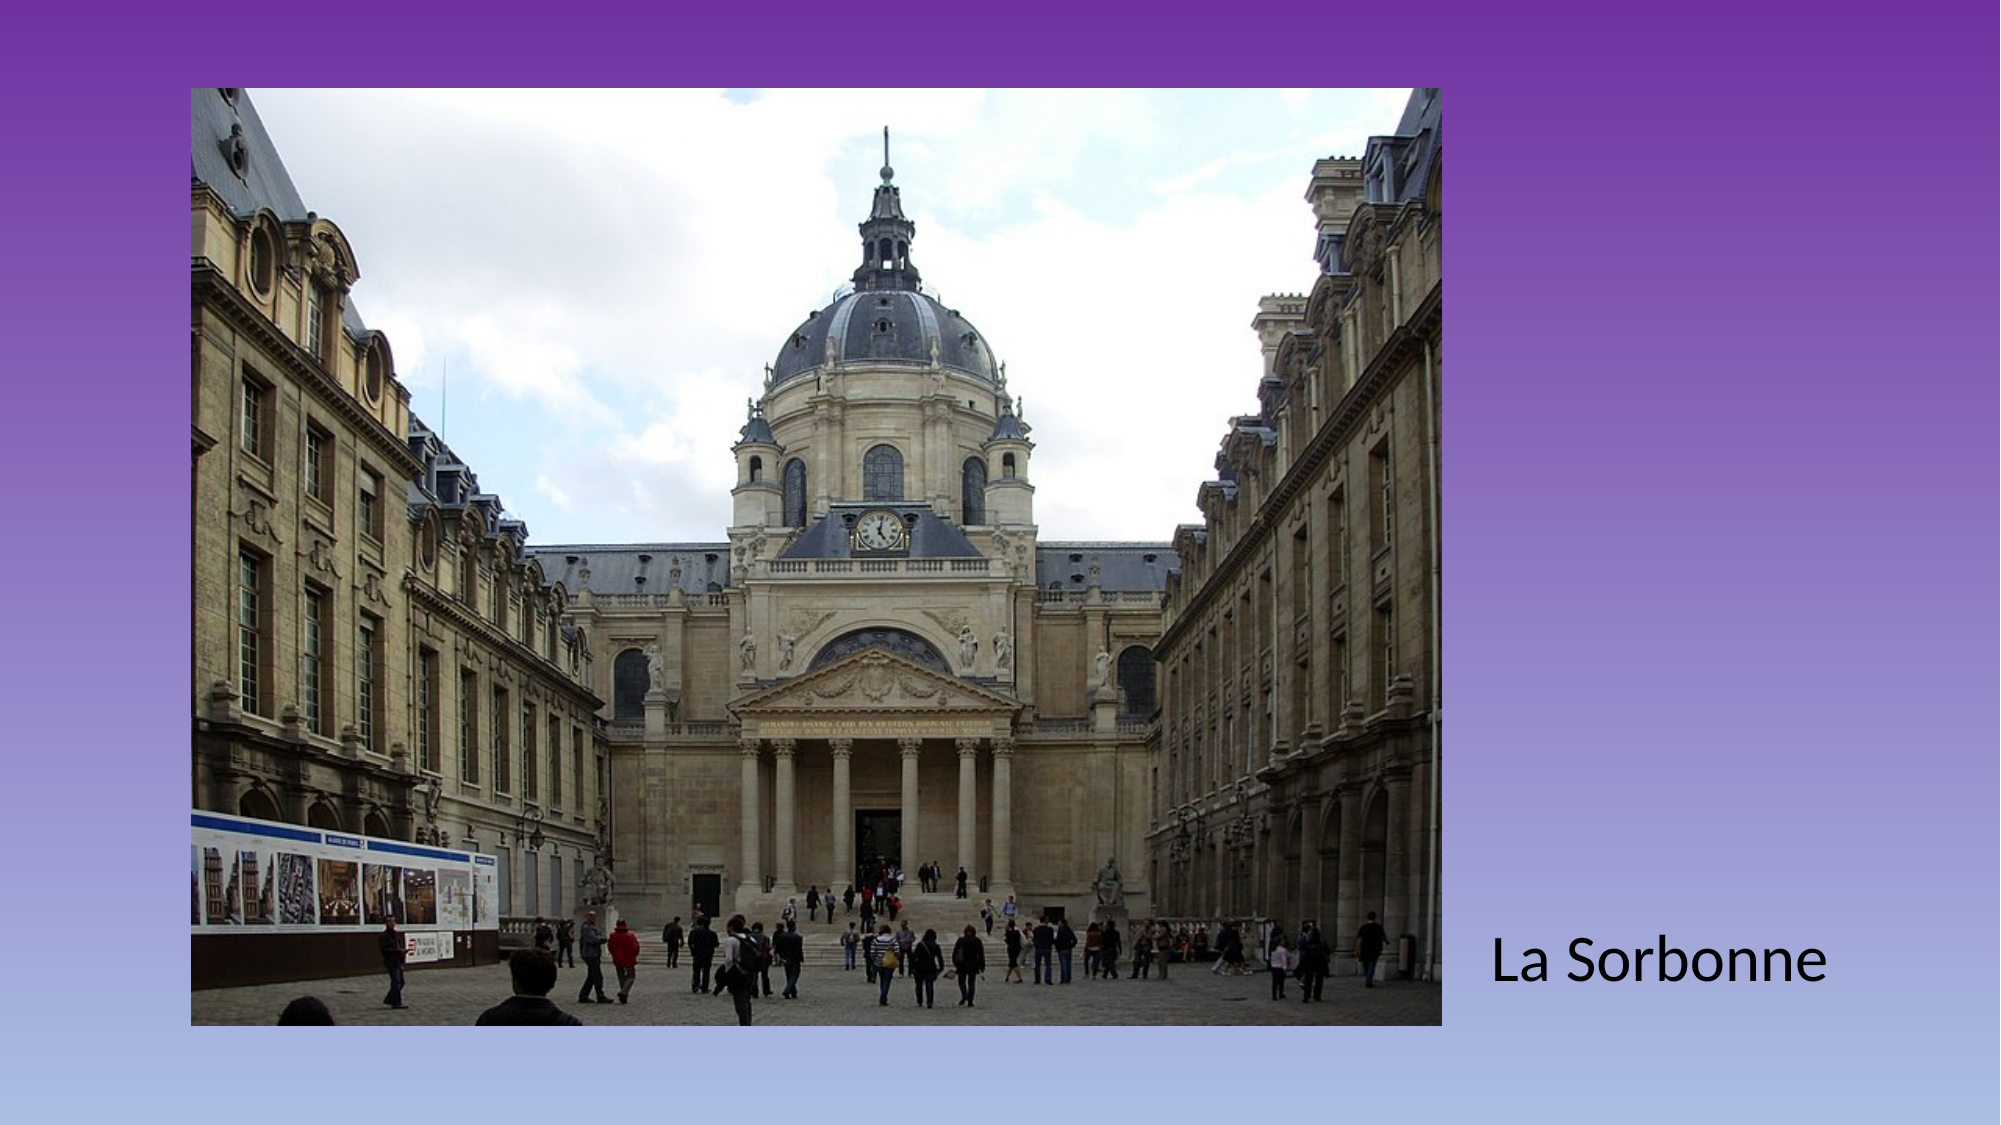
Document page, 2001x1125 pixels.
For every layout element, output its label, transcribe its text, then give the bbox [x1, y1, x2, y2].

picture [191, 88, 1442, 1026]
text_box La Sorbonne [1476, 907, 1958, 1002]
